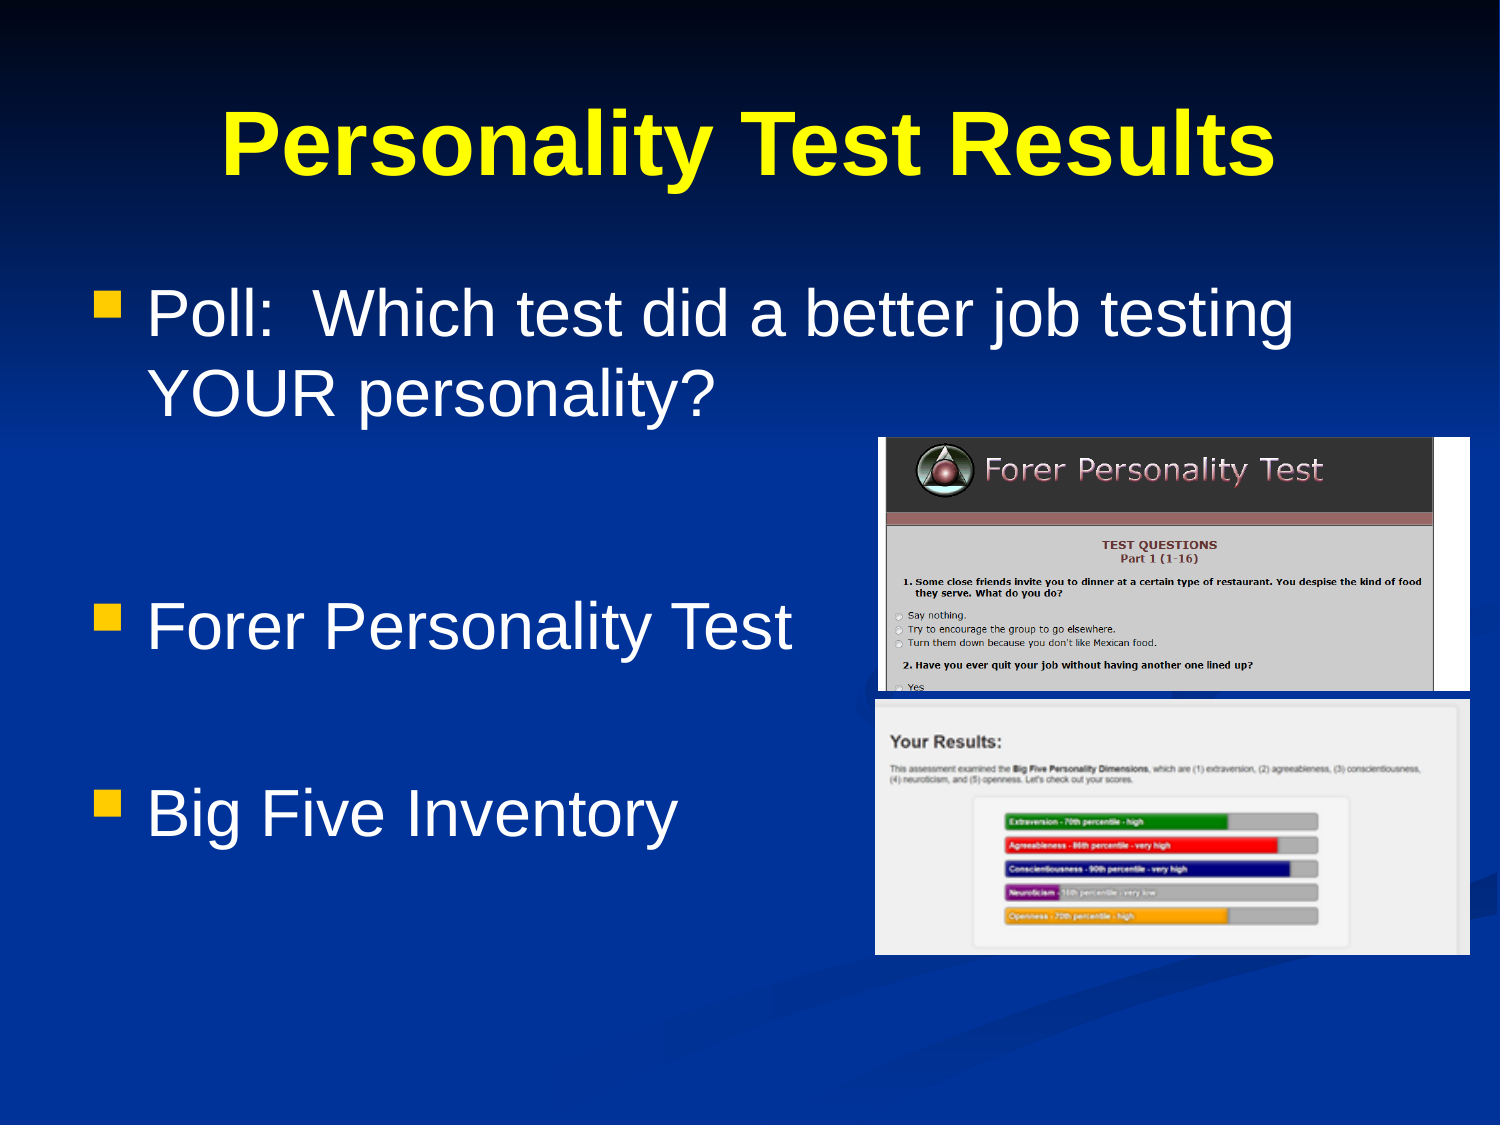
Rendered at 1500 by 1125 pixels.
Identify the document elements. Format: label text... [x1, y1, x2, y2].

picture [875, 699, 1470, 955]
list Poll: Which test did a better job testing YOUR personality? Forer Personality Test Big Five Inventory [75, 262, 1425, 1005]
picture [878, 437, 1470, 691]
title Personality Test Results [75, 45, 1425, 233]
